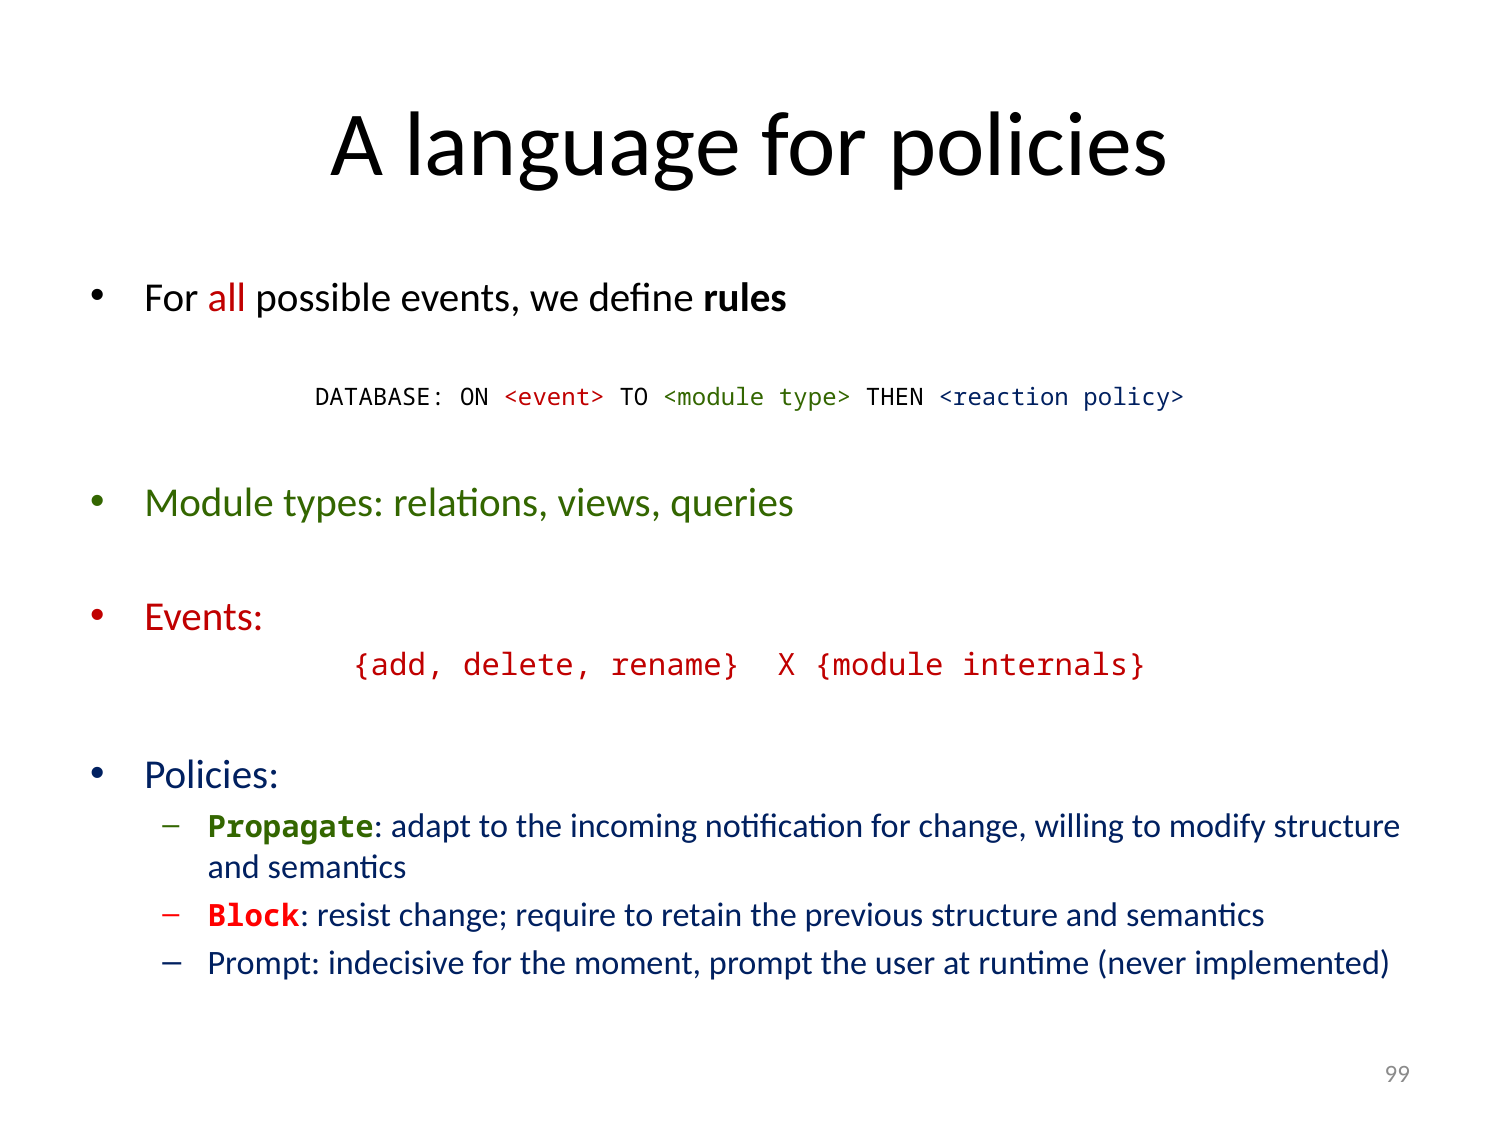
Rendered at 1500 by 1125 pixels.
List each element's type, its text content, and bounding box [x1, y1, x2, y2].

title A language for policies [75, 45, 1425, 233]
slide_number 99 [1074, 1042, 1425, 1103]
list For all possible events, we define rules DATABASE: ON <event> TO <module type> THEN <reaction policy> Module types: relations, views, queries Events: {add, delete, rename} X {module internals} Policies: Propagate: adapt to the incoming notification for change, willing to modify structure and semantics Block: resist change; require to retain the previous structure and semantics Prompt: indecisive for the moment, prompt the user at runtime (never implemented) [75, 262, 1425, 1005]
